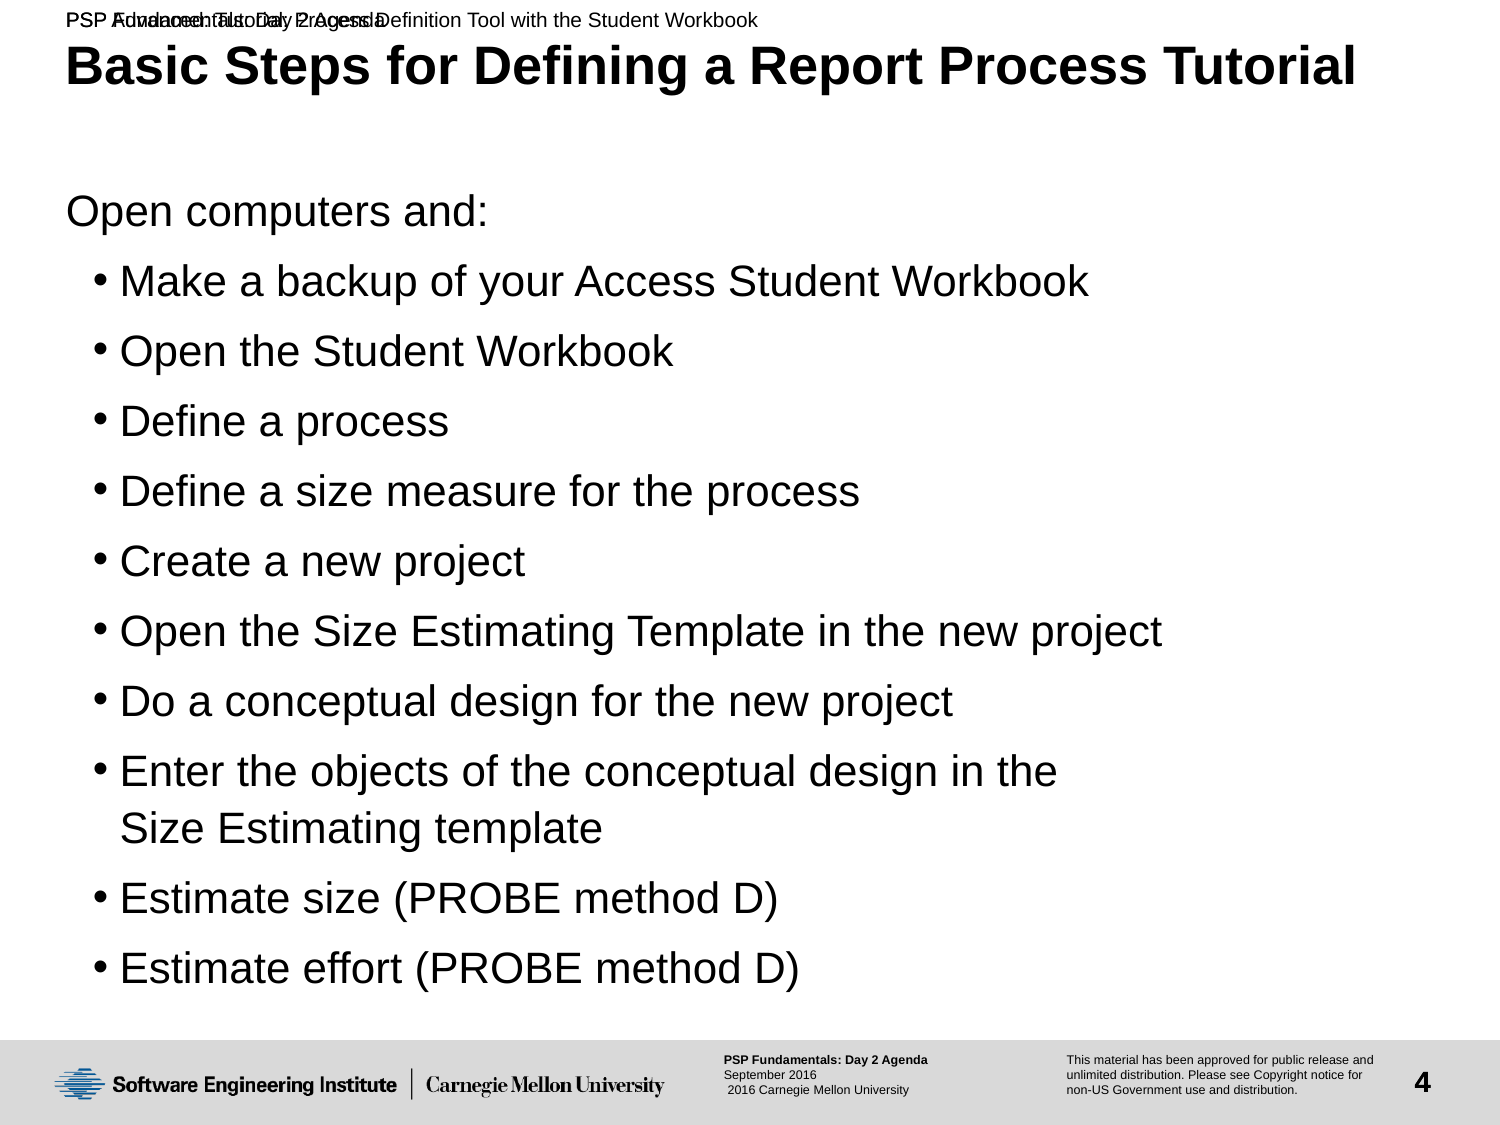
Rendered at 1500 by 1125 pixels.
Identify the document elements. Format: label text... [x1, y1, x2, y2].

title Basic Steps for Defining a Report Process Tutorial [65, 37, 1430, 148]
picture [46, 1061, 673, 1104]
list Open computers and: Make a backup of your Access Student Workbook Open the Student Workbook Define a process Define a size measure for the process Create a new project Open the Size Estimating Template in the new project Do a conceptual design for the new project Enter the objects of the conceptual design in the Size Estimating template Estimate size (PROBE method D) Estimate effort (PROBE method D) [65, 177, 1431, 1000]
